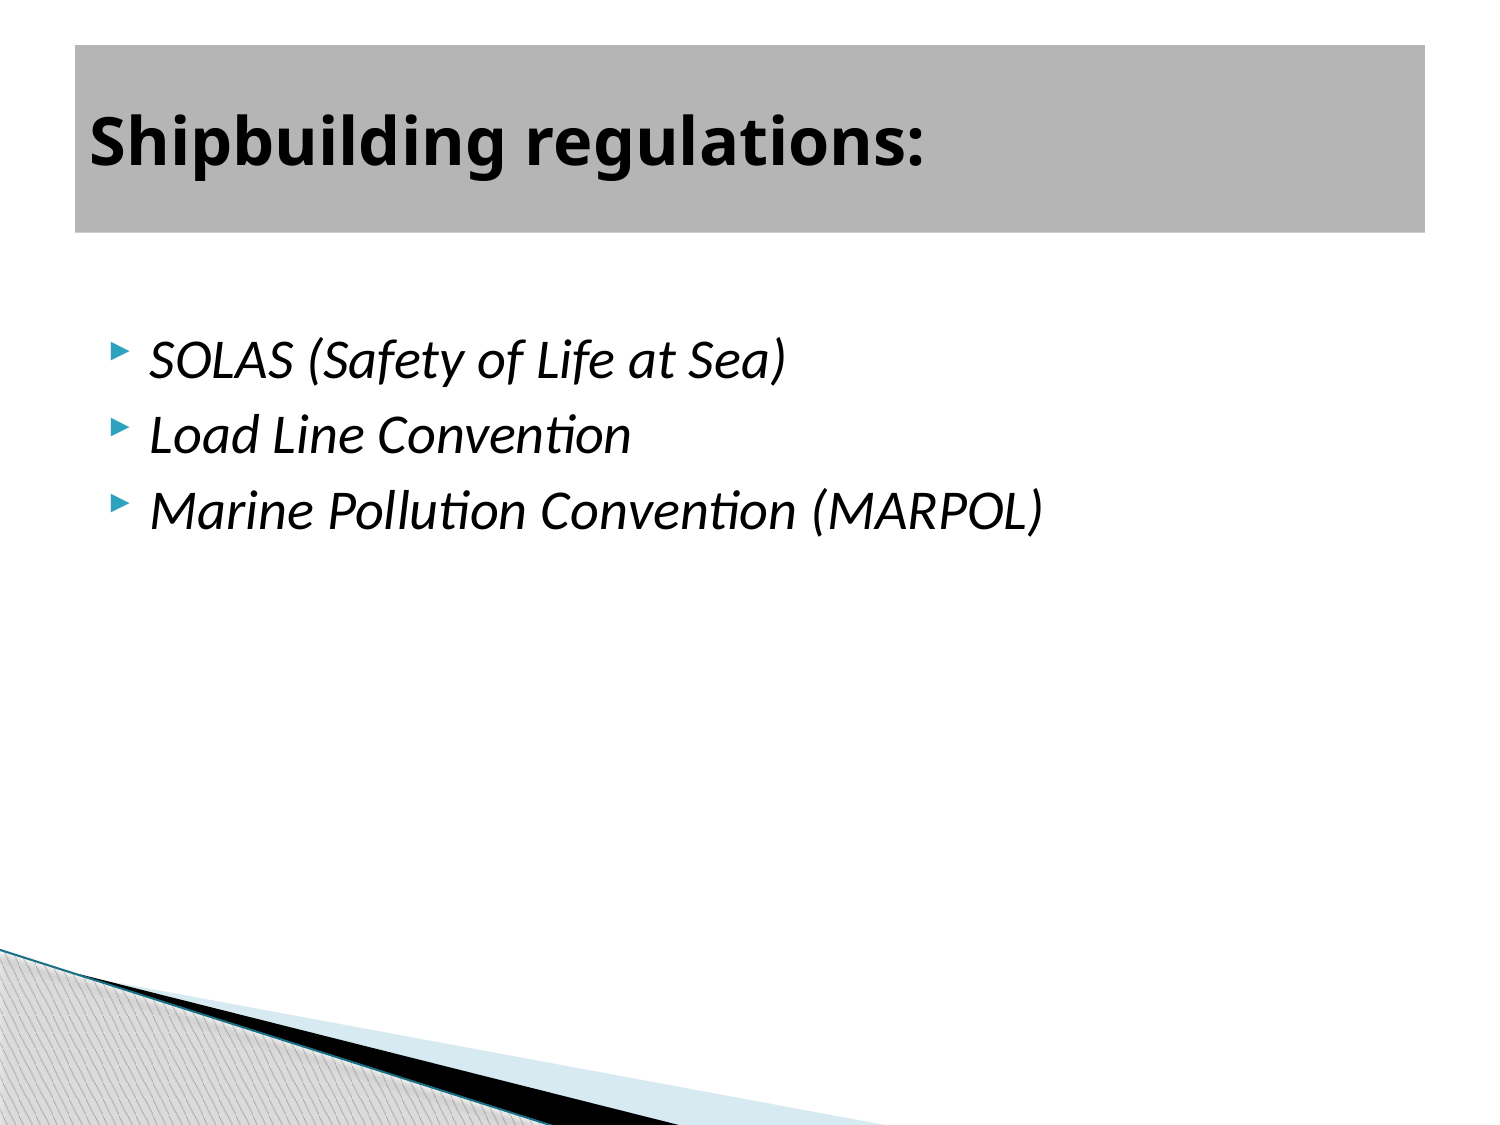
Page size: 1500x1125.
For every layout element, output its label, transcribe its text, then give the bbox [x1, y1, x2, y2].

list SOLAS (Safety of Life at Sea) Load Line Convention Marine Pollution Convention (MARPOL) [75, 314, 1425, 986]
title Shipbuilding regulations: [75, 45, 1425, 233]
